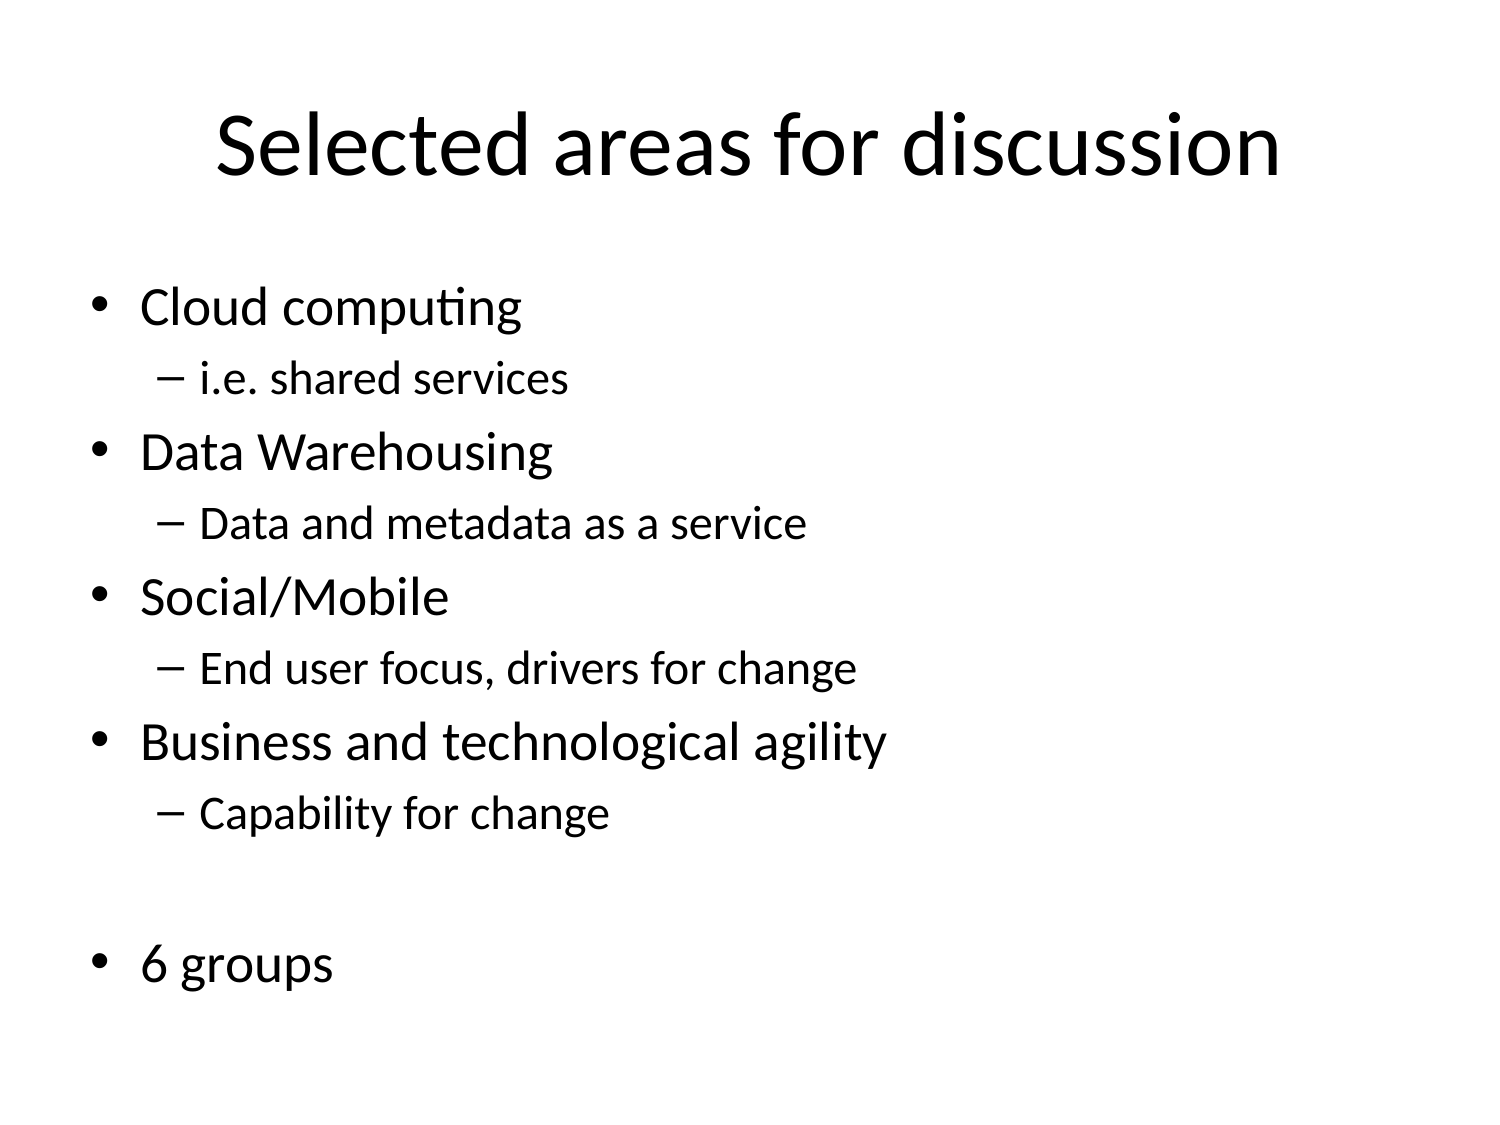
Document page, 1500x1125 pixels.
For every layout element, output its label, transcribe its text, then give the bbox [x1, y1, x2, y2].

title Selected areas for discussion [75, 45, 1425, 233]
list Cloud computing i.e. shared services Data Warehousing Data and metadata as a service Social/Mobile End user focus, drivers for change Business and technological agility Capability for change 6 groups [75, 262, 1425, 1005]
